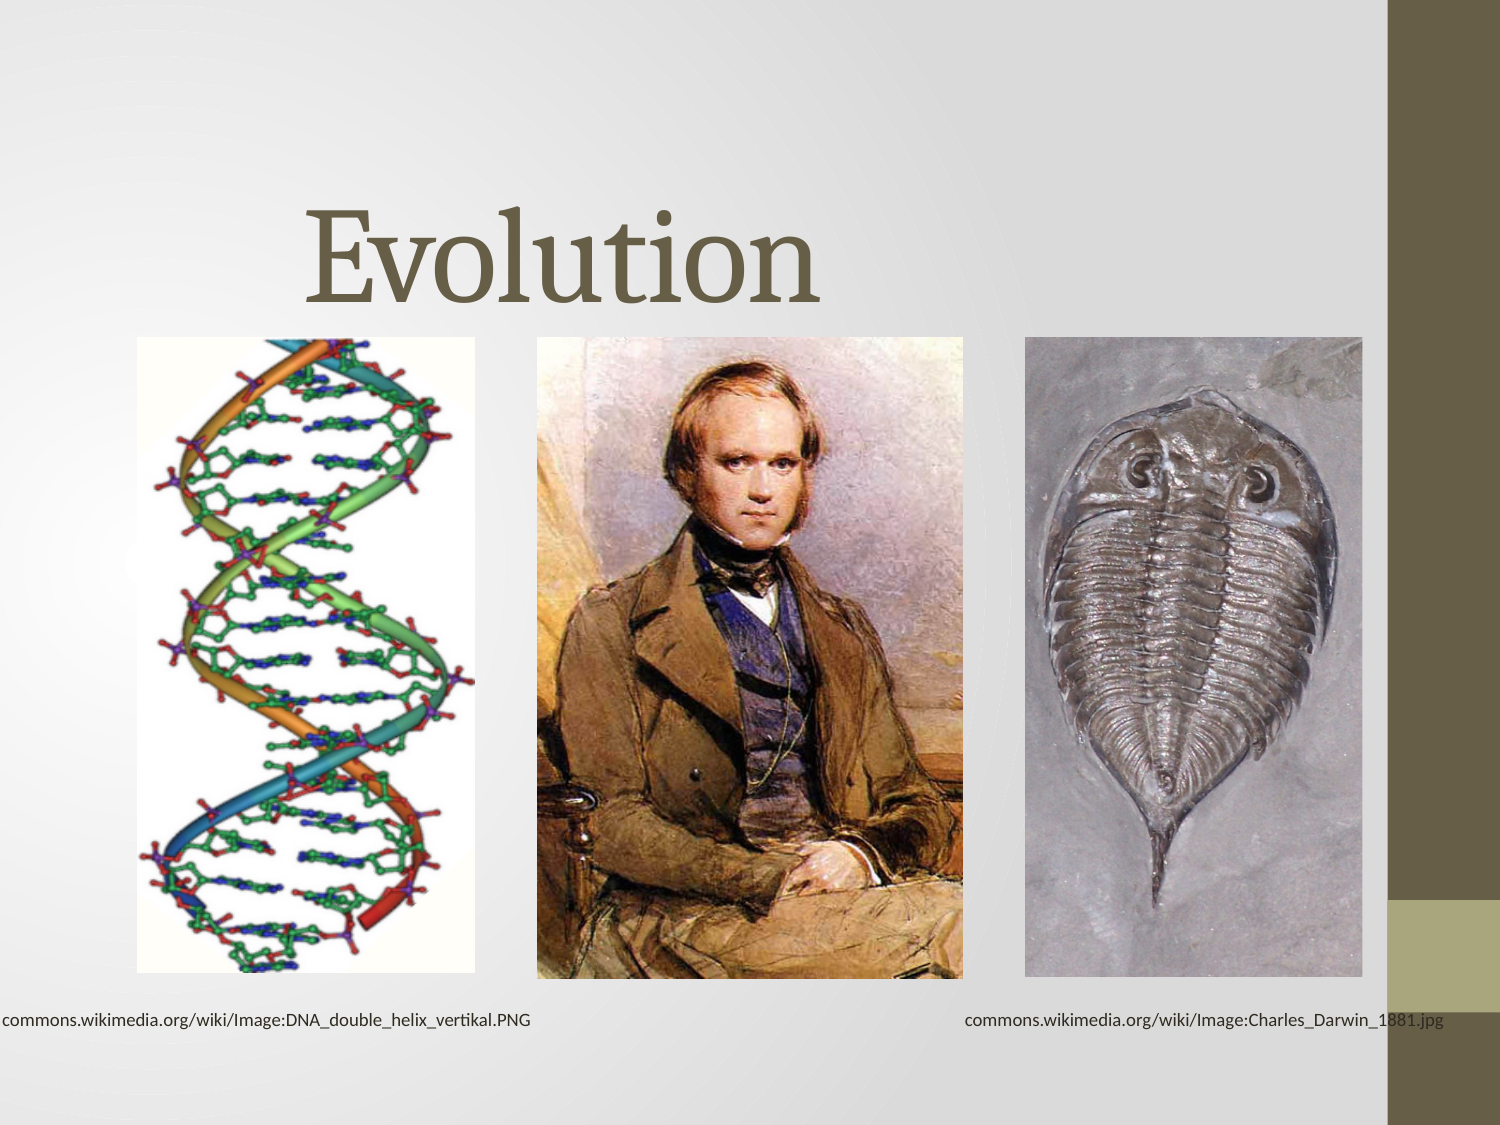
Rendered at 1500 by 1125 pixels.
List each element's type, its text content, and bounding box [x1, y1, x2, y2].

picture [136, 336, 476, 973]
picture [536, 336, 964, 980]
picture [1024, 336, 1363, 978]
title Evolution [287, 149, 1188, 338]
text_box commons.wikimedia.org/wiki/Image:DNA_double_helix_vertikal.PNG [0, 999, 738, 1038]
text_box commons.wikimedia.org/wiki/Image:Charles_Darwin_1881.jpg [949, 999, 1500, 1038]
